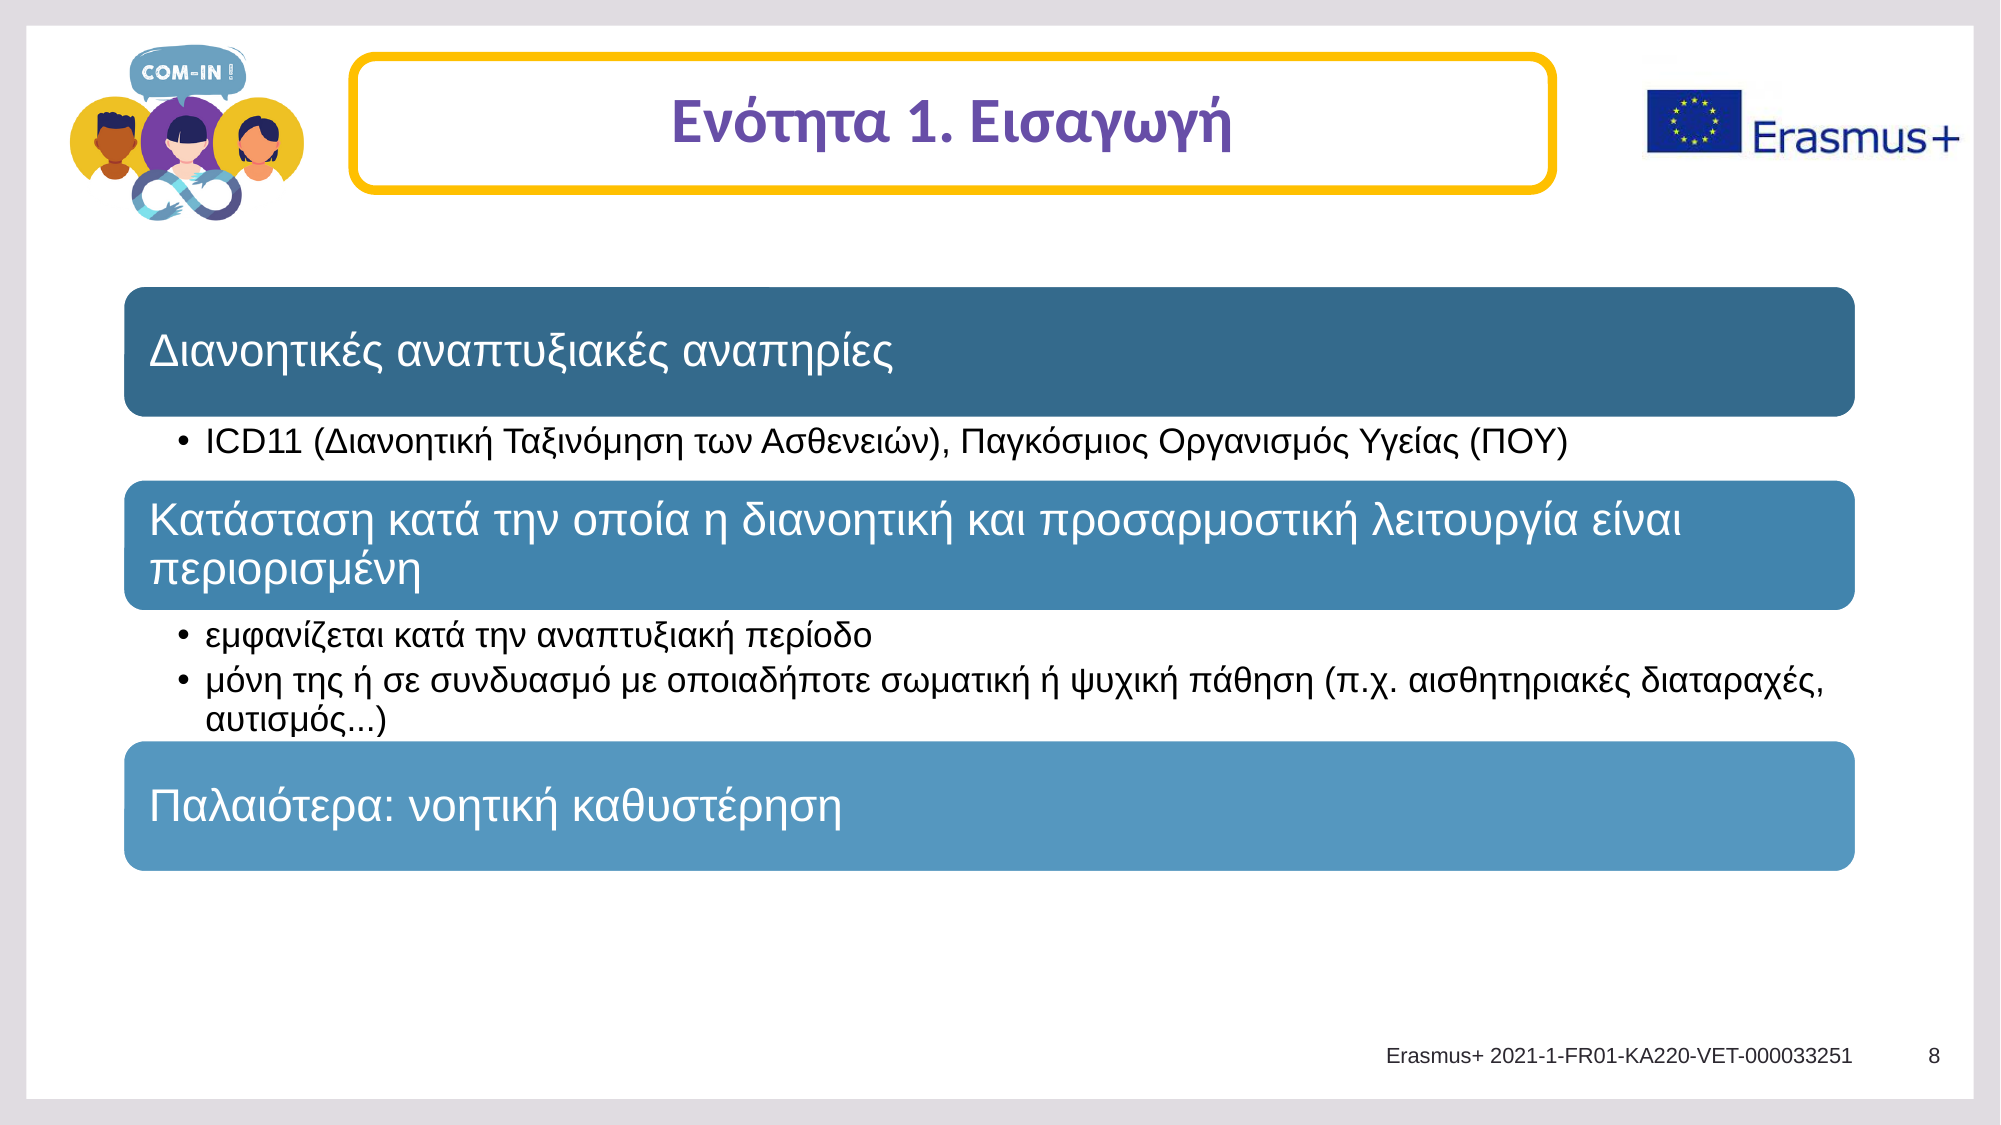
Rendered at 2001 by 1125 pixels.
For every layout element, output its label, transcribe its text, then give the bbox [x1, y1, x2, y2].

footer Erasmus+ 2021-1-FR01-KA220-VET-000033251 [1194, 1024, 1869, 1085]
picture [66, 43, 308, 225]
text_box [121, 281, 1858, 877]
text_box Ενότητα 1. Εισαγωγή [353, 56, 1553, 191]
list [1642, 55, 1970, 239]
slide_number 8 [1869, 1024, 1956, 1085]
